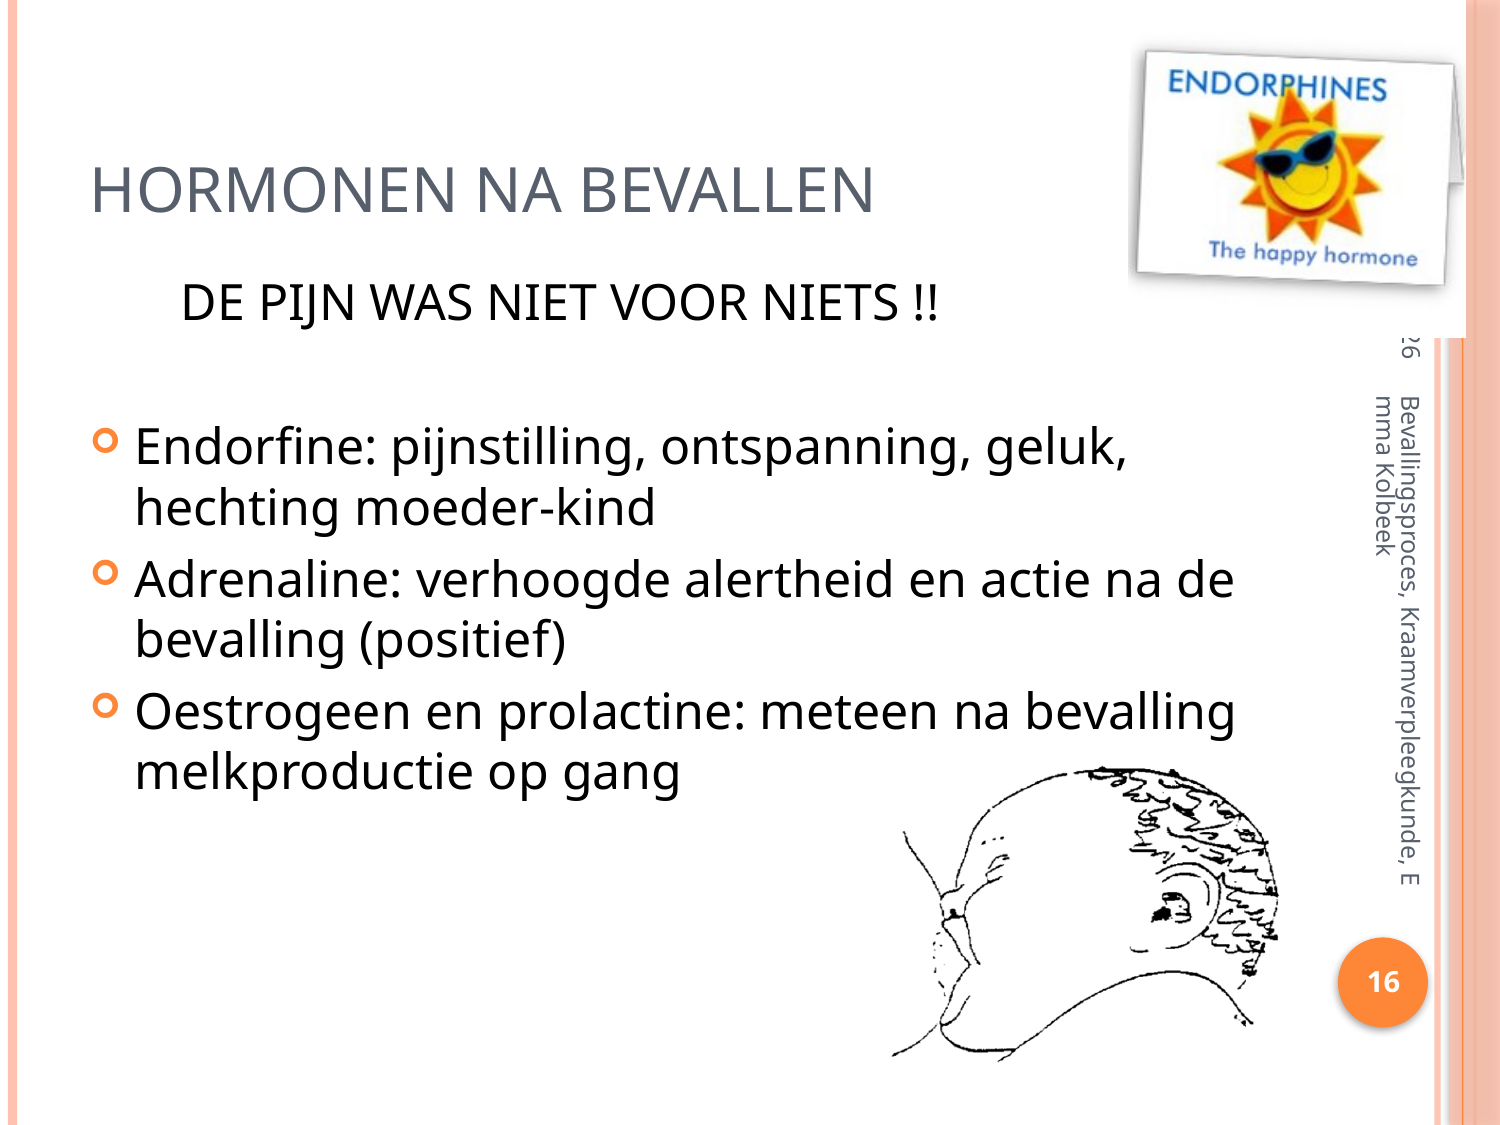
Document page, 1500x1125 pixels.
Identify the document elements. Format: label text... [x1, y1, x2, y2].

picture [1127, 0, 1466, 338]
list DE PIJN WAS NIET VOOR NIETS !! Endorfine: pijnstilling, ontspanning, geluk, hechting moeder-kind Adrenaline: verhoogde alertheid en actie na de bevalling (positief) Oestrogeen en prolactine: meteen na bevalling melkproductie op gang [75, 262, 1300, 1062]
picture [876, 752, 1298, 1089]
title Hormonen na bevallen [75, 45, 1121, 233]
slide_number 16 [1333, 940, 1434, 1027]
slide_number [1378, 348, 1442, 374]
footer Bevallingsproces, Kraamverpleegkunde, Emma Kolbeek [1379, 380, 1440, 906]
